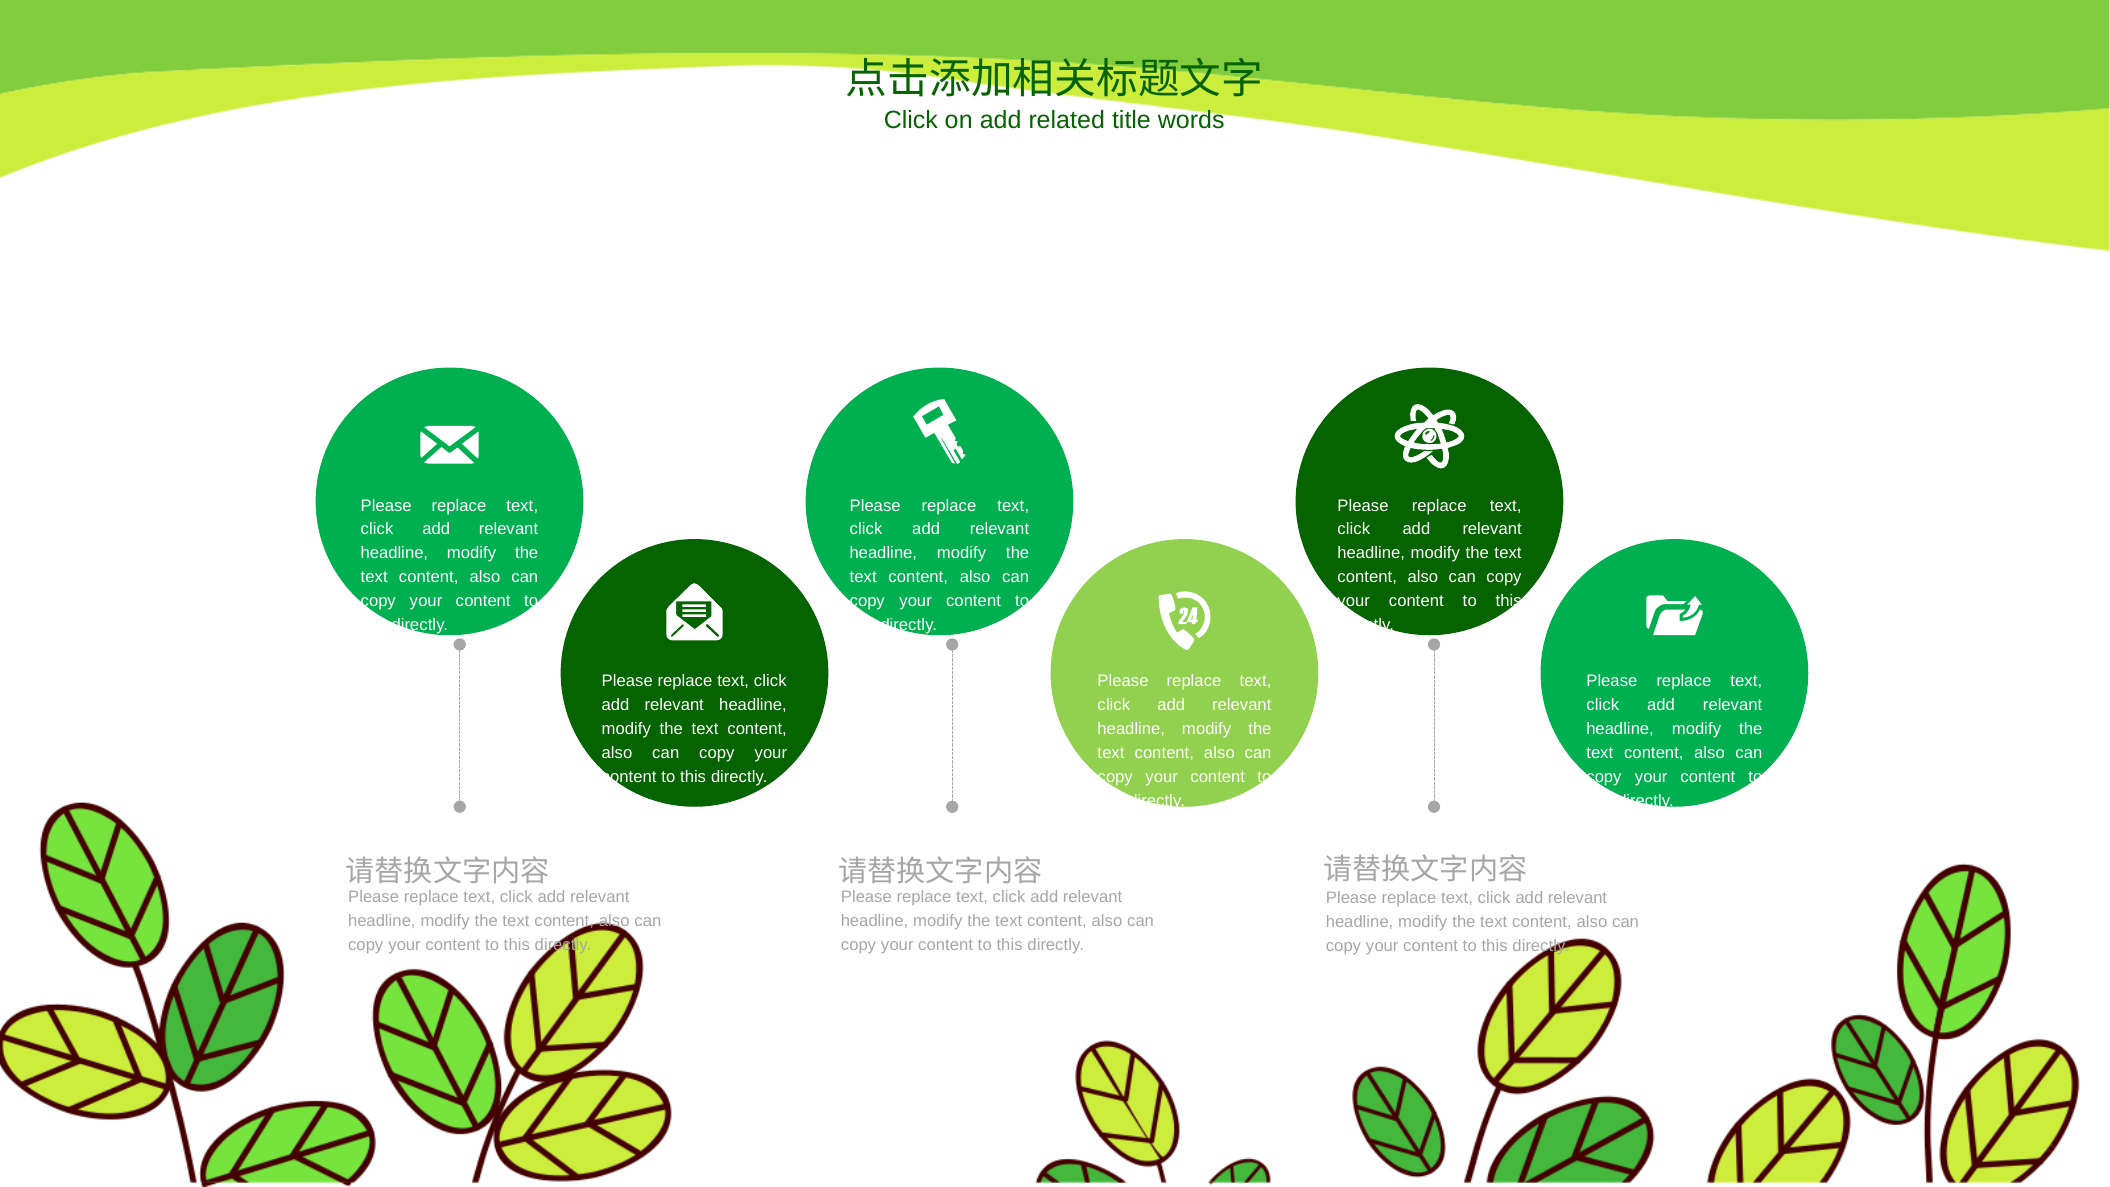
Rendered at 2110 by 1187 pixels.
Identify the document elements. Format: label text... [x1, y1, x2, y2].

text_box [1295, 367, 1564, 642]
text_box Click on add related title words [864, 95, 1246, 158]
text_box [805, 367, 1074, 642]
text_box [838, 845, 1186, 953]
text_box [1050, 539, 1319, 817]
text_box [315, 367, 584, 642]
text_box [345, 845, 693, 953]
picture [0, 0, 2110, 1187]
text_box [560, 539, 829, 807]
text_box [1540, 539, 1809, 817]
text_box 点击添加相关标题文字 [803, 44, 1307, 107]
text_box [1323, 843, 1671, 954]
